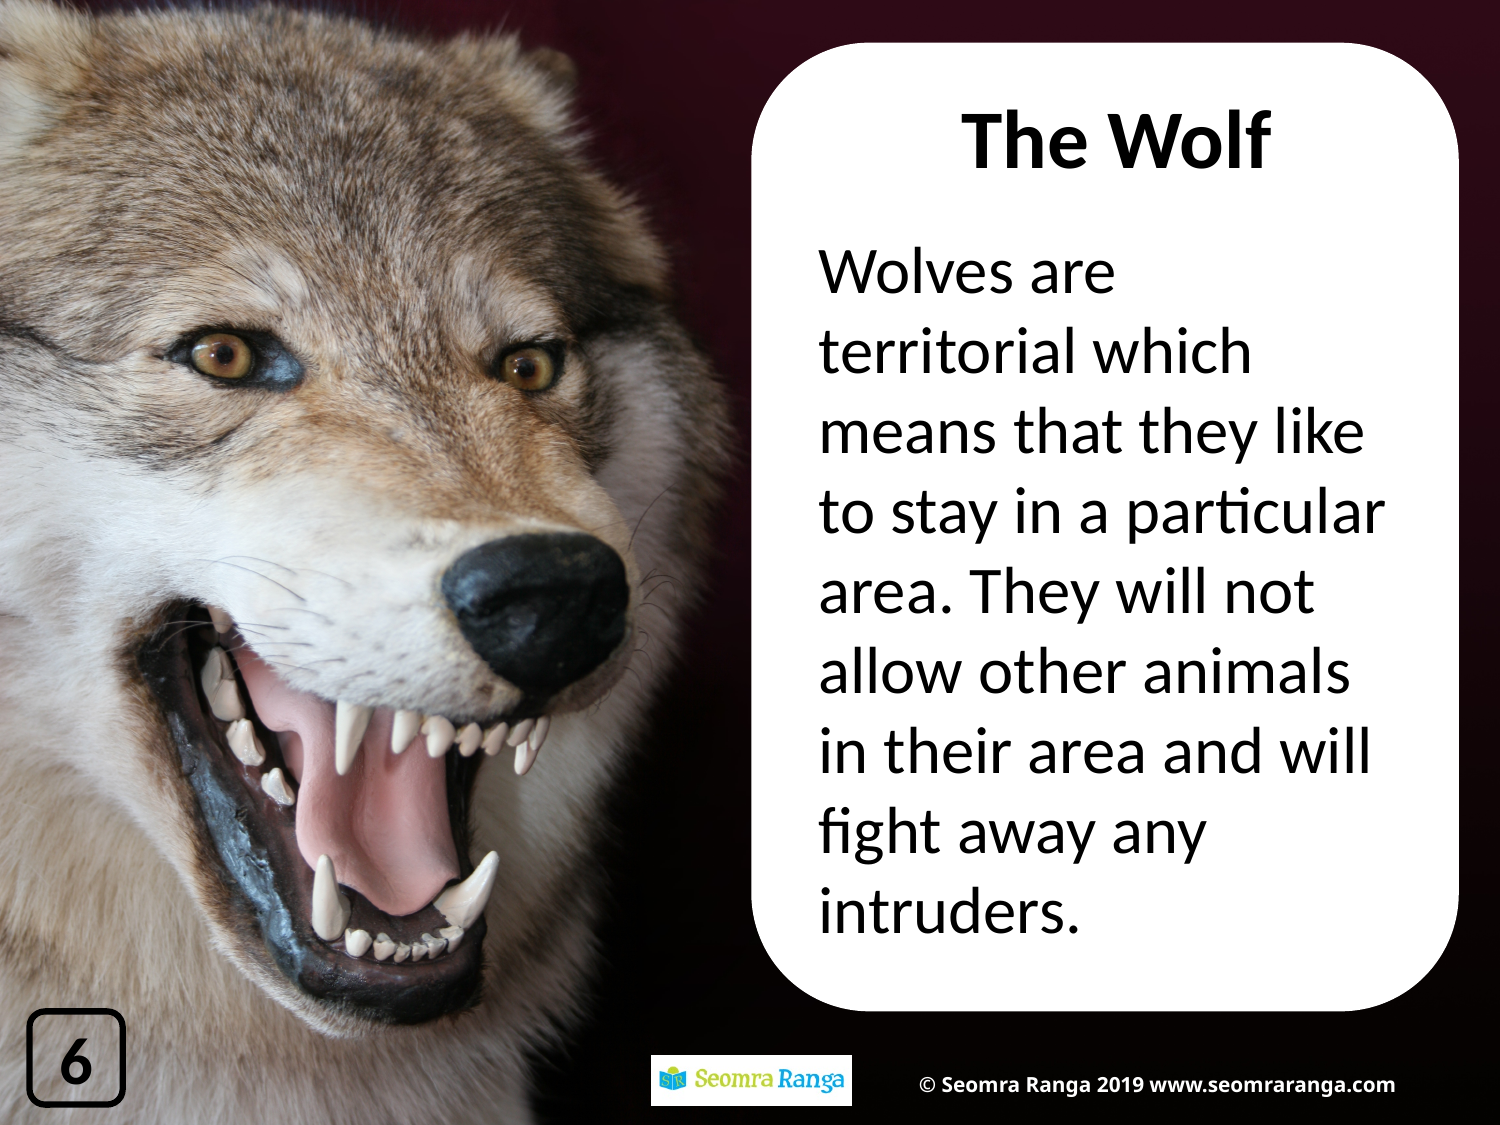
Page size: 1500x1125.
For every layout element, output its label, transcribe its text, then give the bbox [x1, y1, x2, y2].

text_box [749, 40, 1461, 1014]
text_box © Seomra Ranga 2019 www.seomraranga.com [879, 1064, 1436, 1104]
text_box Wolves are territorial which means that they like to stay in a particular area. They will not allow other animals in their area and will fight away any intruders. [803, 219, 1407, 955]
text_box 6 [27, 1009, 125, 1107]
text_box The Wolf [874, 78, 1359, 193]
picture [0, 0, 1500, 1125]
